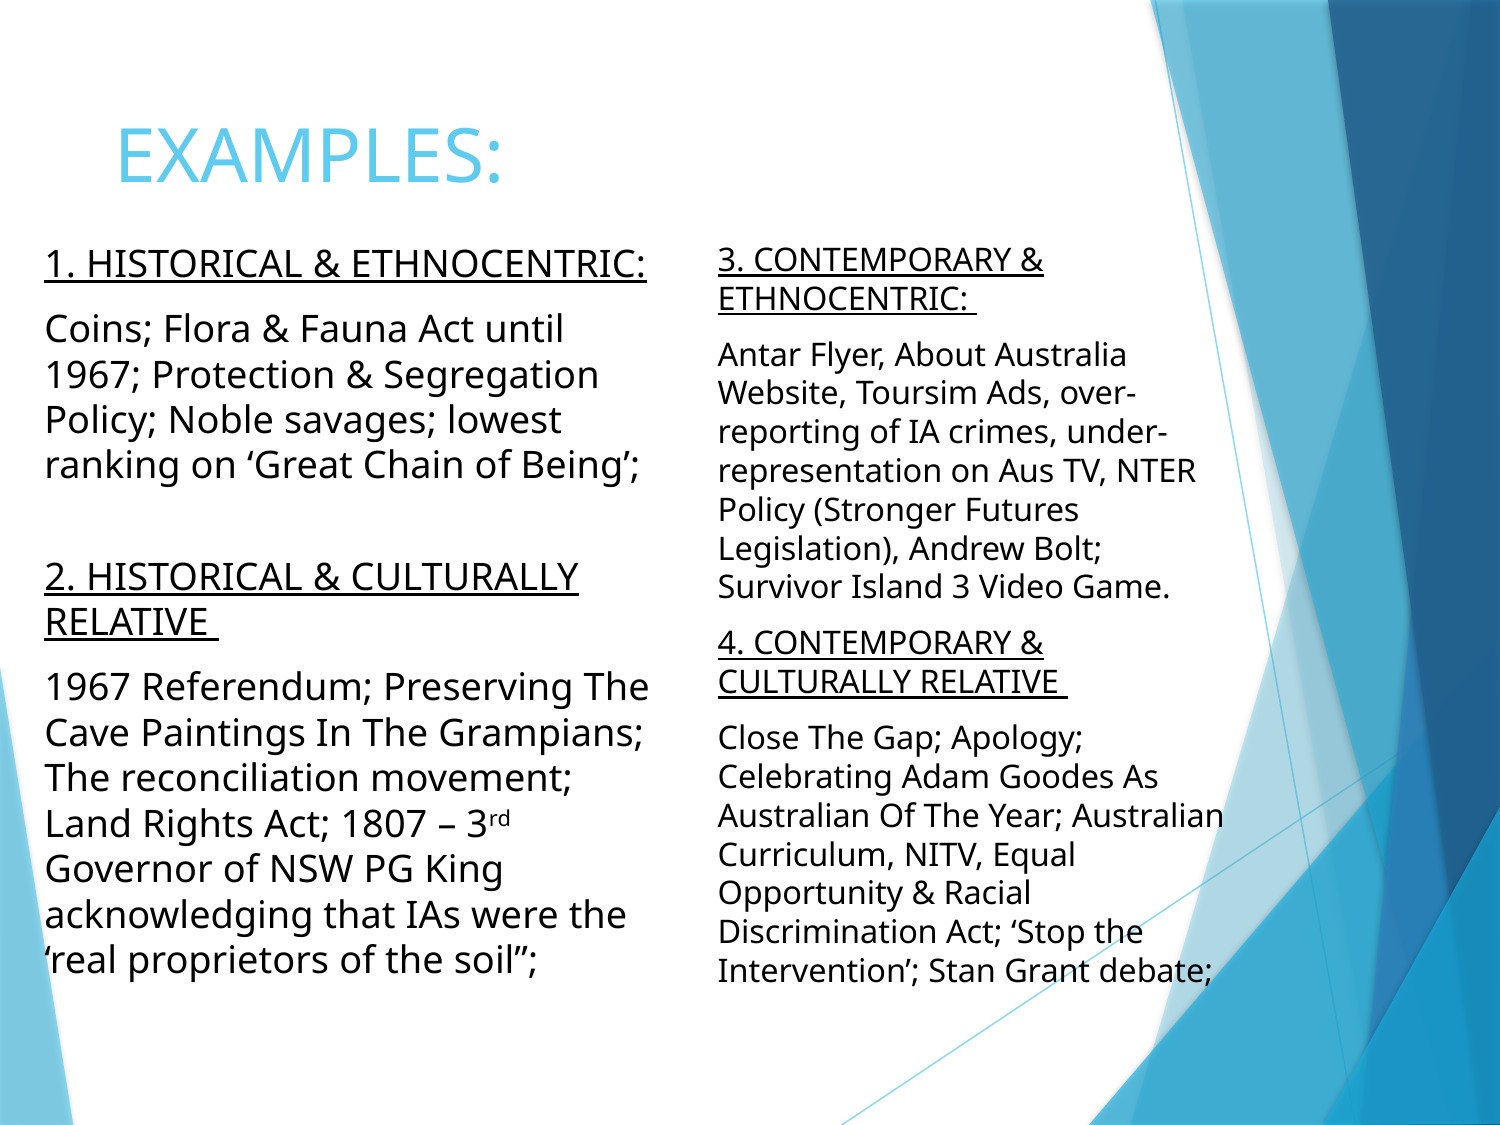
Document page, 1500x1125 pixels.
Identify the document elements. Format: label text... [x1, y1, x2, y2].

title EXAMPLES: [99, 99, 1142, 317]
list 3. CONTEMPORARY & ETHNOCENTRIC: Antar Flyer, About Australia Website, Toursim Ads, over-reporting of IA crimes, under-representation on Aus TV, NTER Policy (Stronger Futures Legislation), Andrew Bolt; Survivor Island 3 Video Game. 4. CONTEMPORARY & CULTURALLY RELATIVE Close The Gap; Apology; Celebrating Adam Goodes As Australian Of The Year; Australian Curriculum, NITV, Equal Opportunity & Racial Discrimination Act; ‘Stop the Intervention’; Stan Grant debate; [702, 231, 1245, 1047]
list 1. HISTORICAL & ETHNOCENTRIC: Coins; Flora & Fauna Act until 1967; Protection & Segregation Policy; Noble savages; lowest ranking on ‘Great Chain of Being’; 2. HISTORICAL & CULTURALLY RELATIVE 1967 Referendum; Preserving The Cave Paintings In The Grampians; The reconciliation movement; Land Rights Act; 1807 – 3rd Governor of NSW PG King acknowledging that IAs were the ‘real proprietors of the soil”; [29, 231, 668, 1047]
